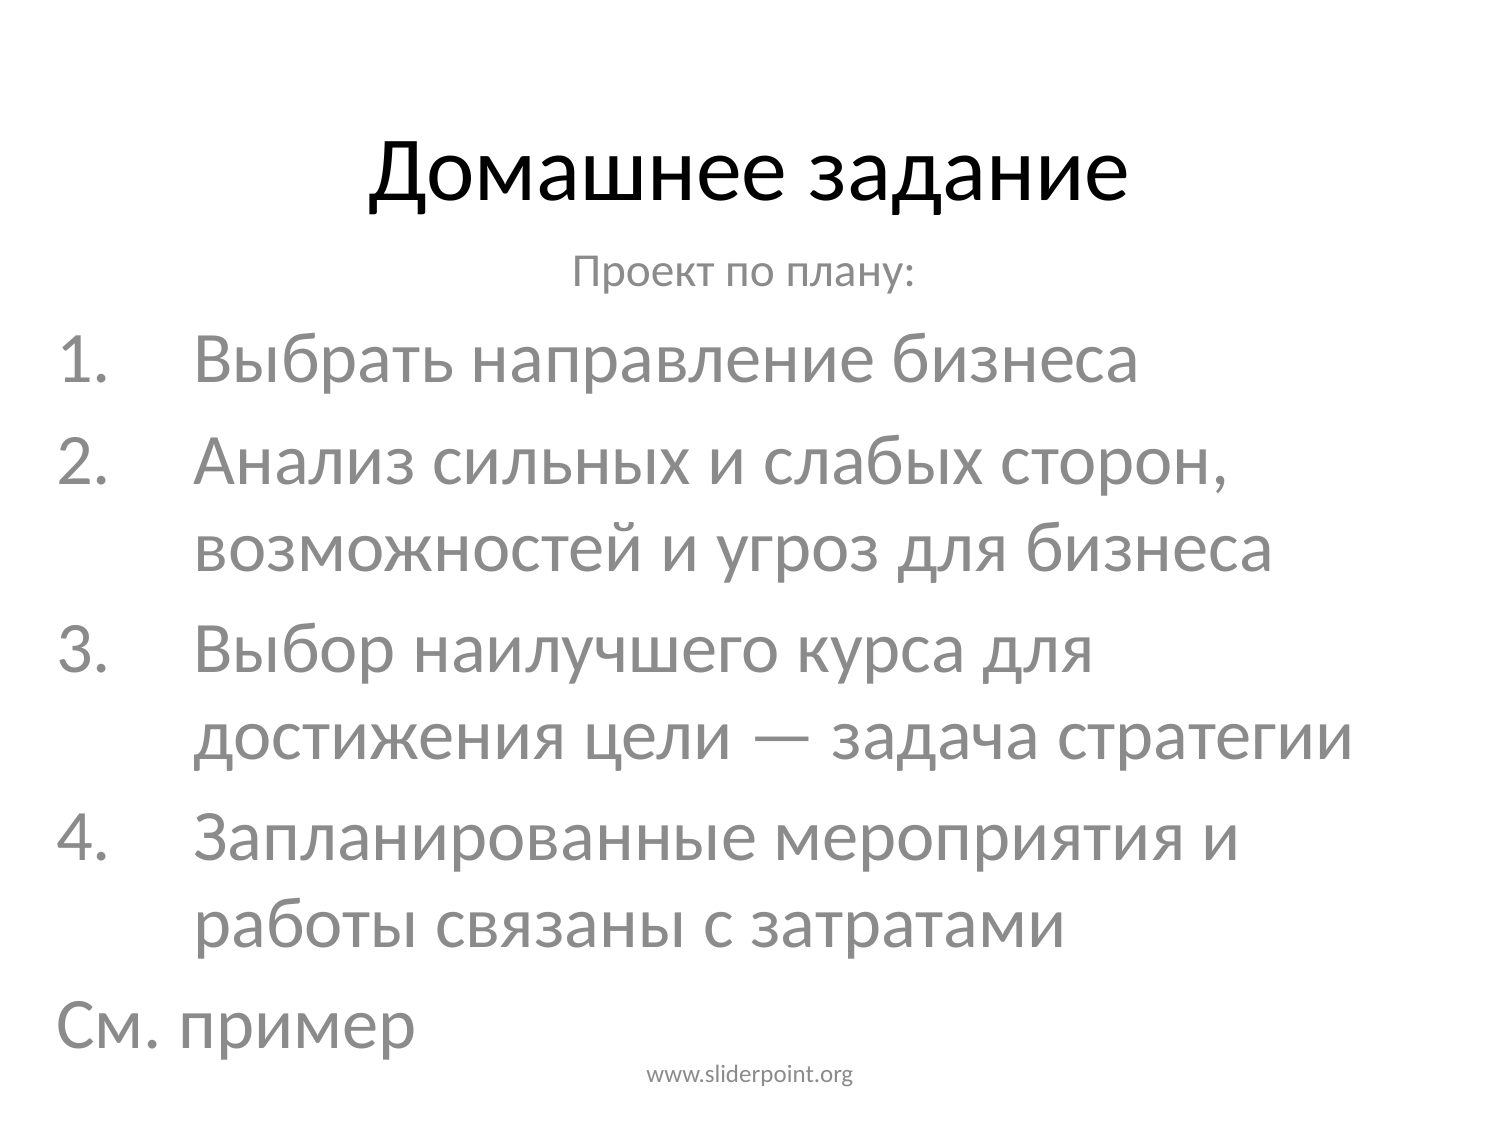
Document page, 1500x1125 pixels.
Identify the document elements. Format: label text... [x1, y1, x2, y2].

title Домашнее задание [112, 42, 1388, 231]
subtitle Проект по плану: Выбрать направление бизнеса Анализ сильных и слабых сторон, возможностей и угроз для бизнеса Выбор наилучшего курса для достижения цели — задача стратегии Запланированные мероприятия и работы связаны с затратами См. пример [41, 231, 1447, 1083]
footer www.sliderpoint.org [512, 1042, 988, 1103]
